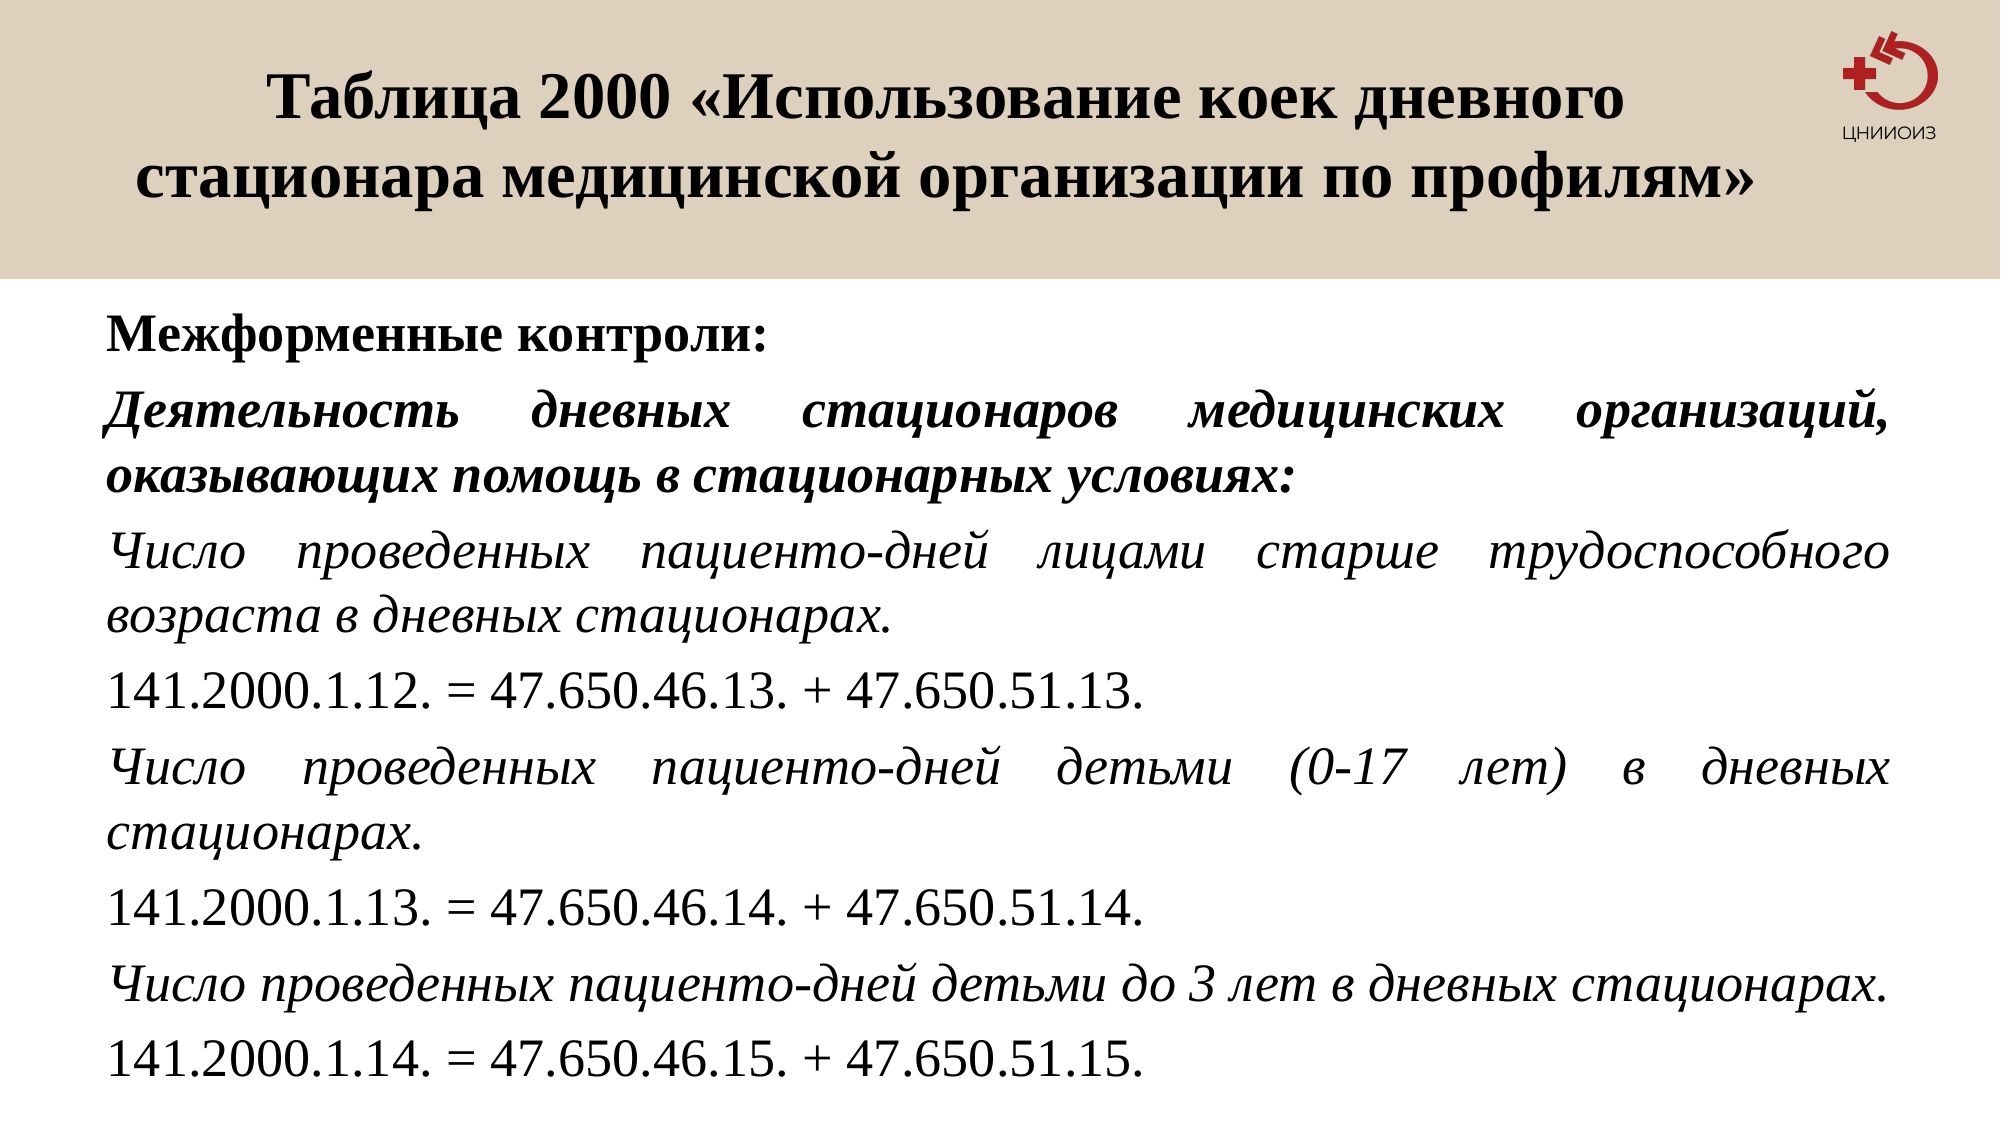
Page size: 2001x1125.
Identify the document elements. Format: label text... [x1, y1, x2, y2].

text_box [0, 0, 2000, 280]
picture [1843, 31, 1938, 142]
text_box Межформенные контроли: Деятельность дневных стационаров медицинских организаций, оказывающих помощь в стационарных условиях: Число проведенных пациенто-дней лицами старше трудоспособного возраста в дневных стационарах. 141.2000.1.12. = 47.650.46.13. + 47.650.51.13. Число проведенных пациенто-дней детьми (0-17 лет) в дневных стационарах. 141.2000.1.13. = 47.650.46.14. + 47.650.51.14. Число проведенных пациенто-дней детьми до 3 лет в дневных стационарах. 141.2000.1.14. = 47.650.46.15. + 47.650.51.15. [91, 289, 1909, 1094]
text_box Таблица 2000 «Использование коек дневного стационара медицинской организации по профилям» [113, 37, 1781, 225]
